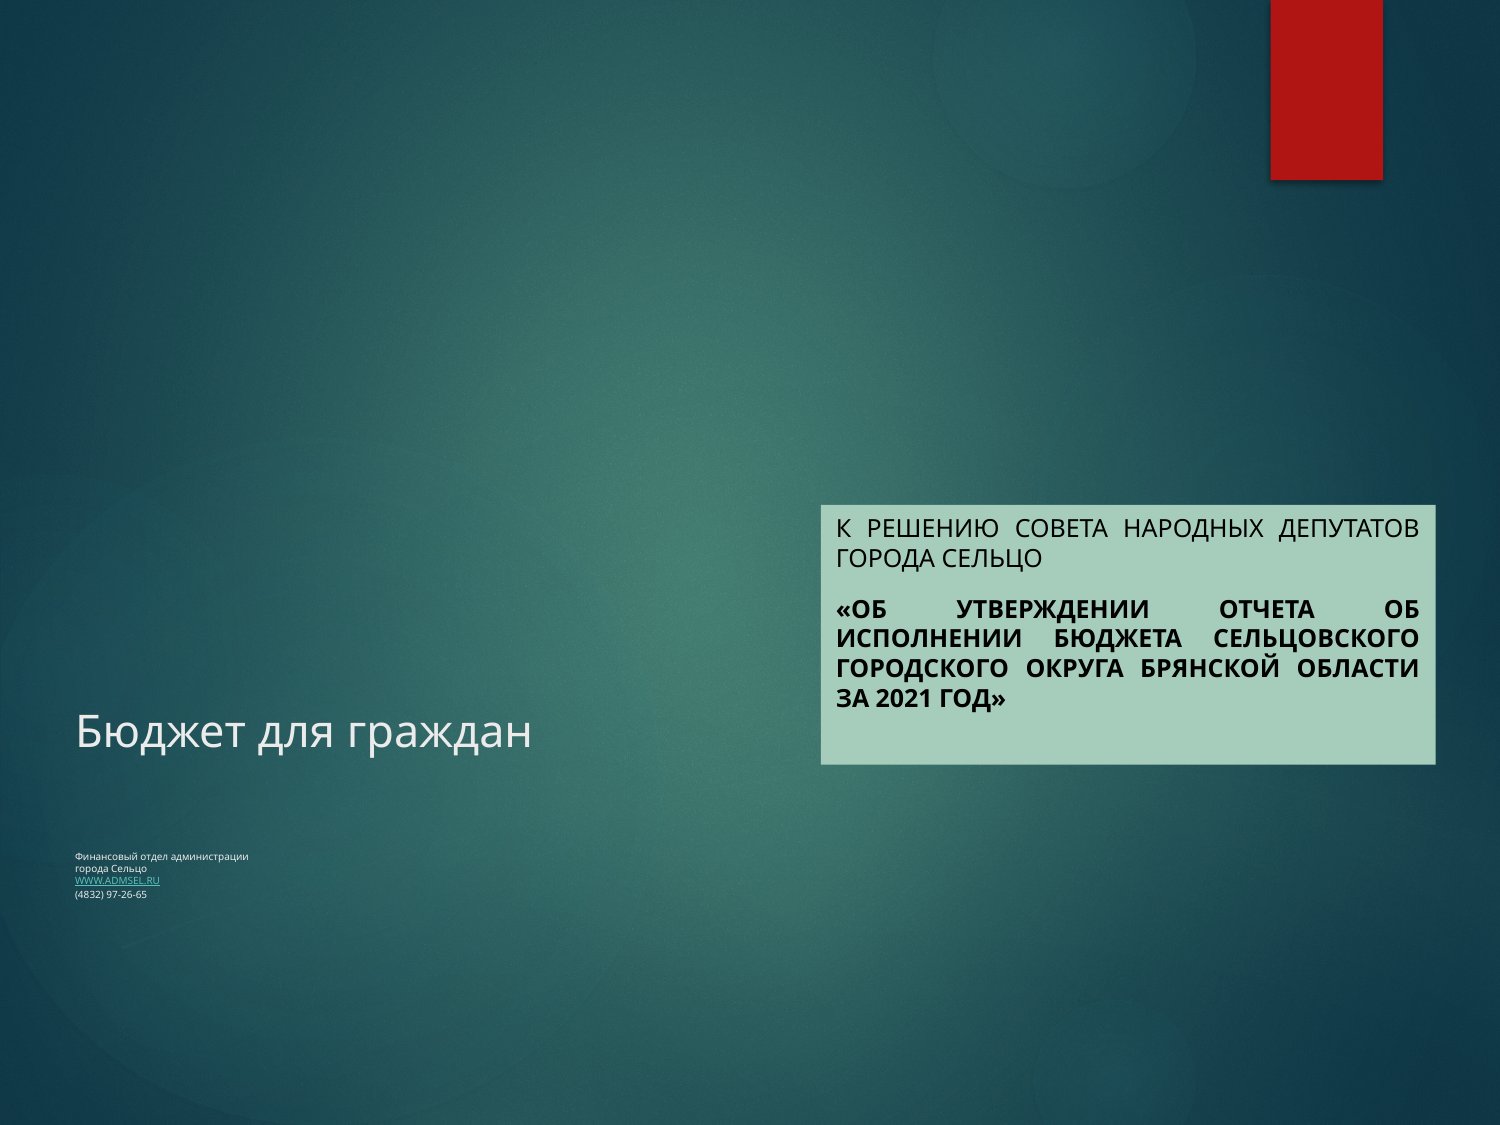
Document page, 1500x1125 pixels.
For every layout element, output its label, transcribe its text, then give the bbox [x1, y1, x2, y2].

subtitle К Решению Совета народных депутатов города Сельцо «Об утверждении отчета об исполнении бюджета Сельцовского городского округа Брянской области за 2021 год» [820, 504, 1436, 765]
title Бюджет для граждан Финансовый отдел администрации города Сельцо www.admsel.ru (4832) 97-26-65 [59, 361, 1147, 908]
